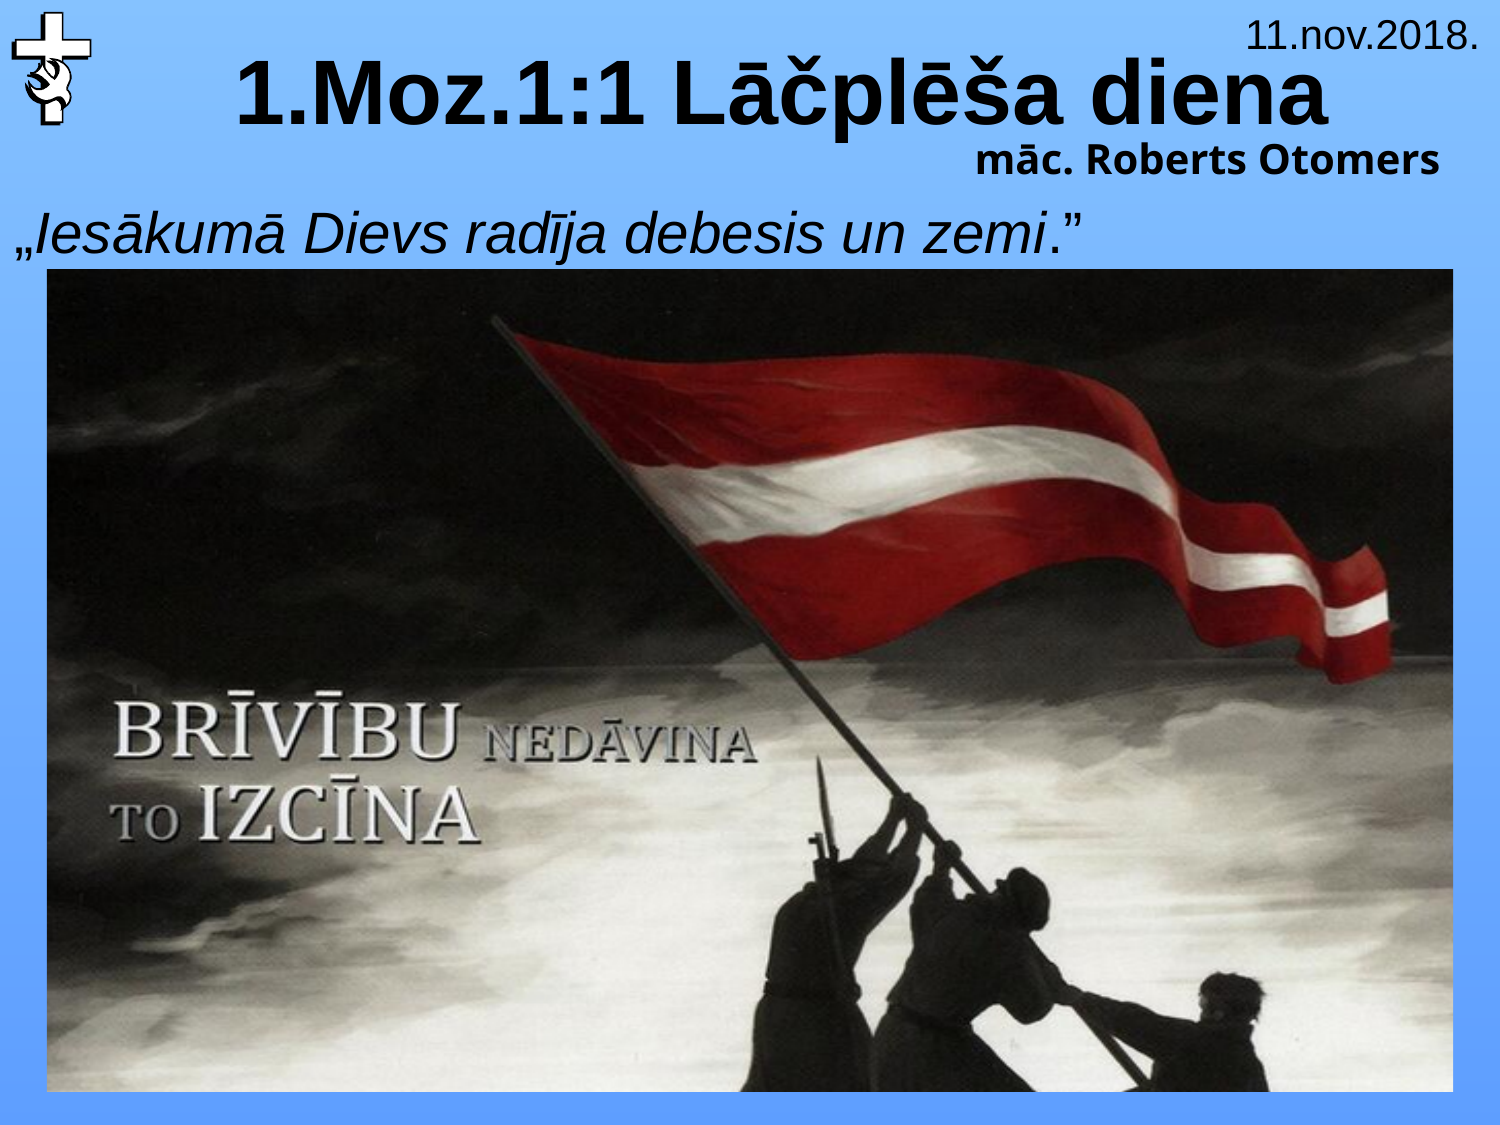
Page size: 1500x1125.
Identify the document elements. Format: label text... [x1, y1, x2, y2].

text_box „Iesākumā Dievs radīja debesis un zemi.” [0, 187, 1500, 273]
text_box māc. Roberts Otomers [915, 125, 1500, 187]
picture [11, 11, 92, 126]
picture [46, 269, 1454, 1093]
title 1.Moz.1:1 Lāčplēša diena [52, 0, 1500, 177]
text_box 11.nov.2018. [1230, 0, 1500, 65]
